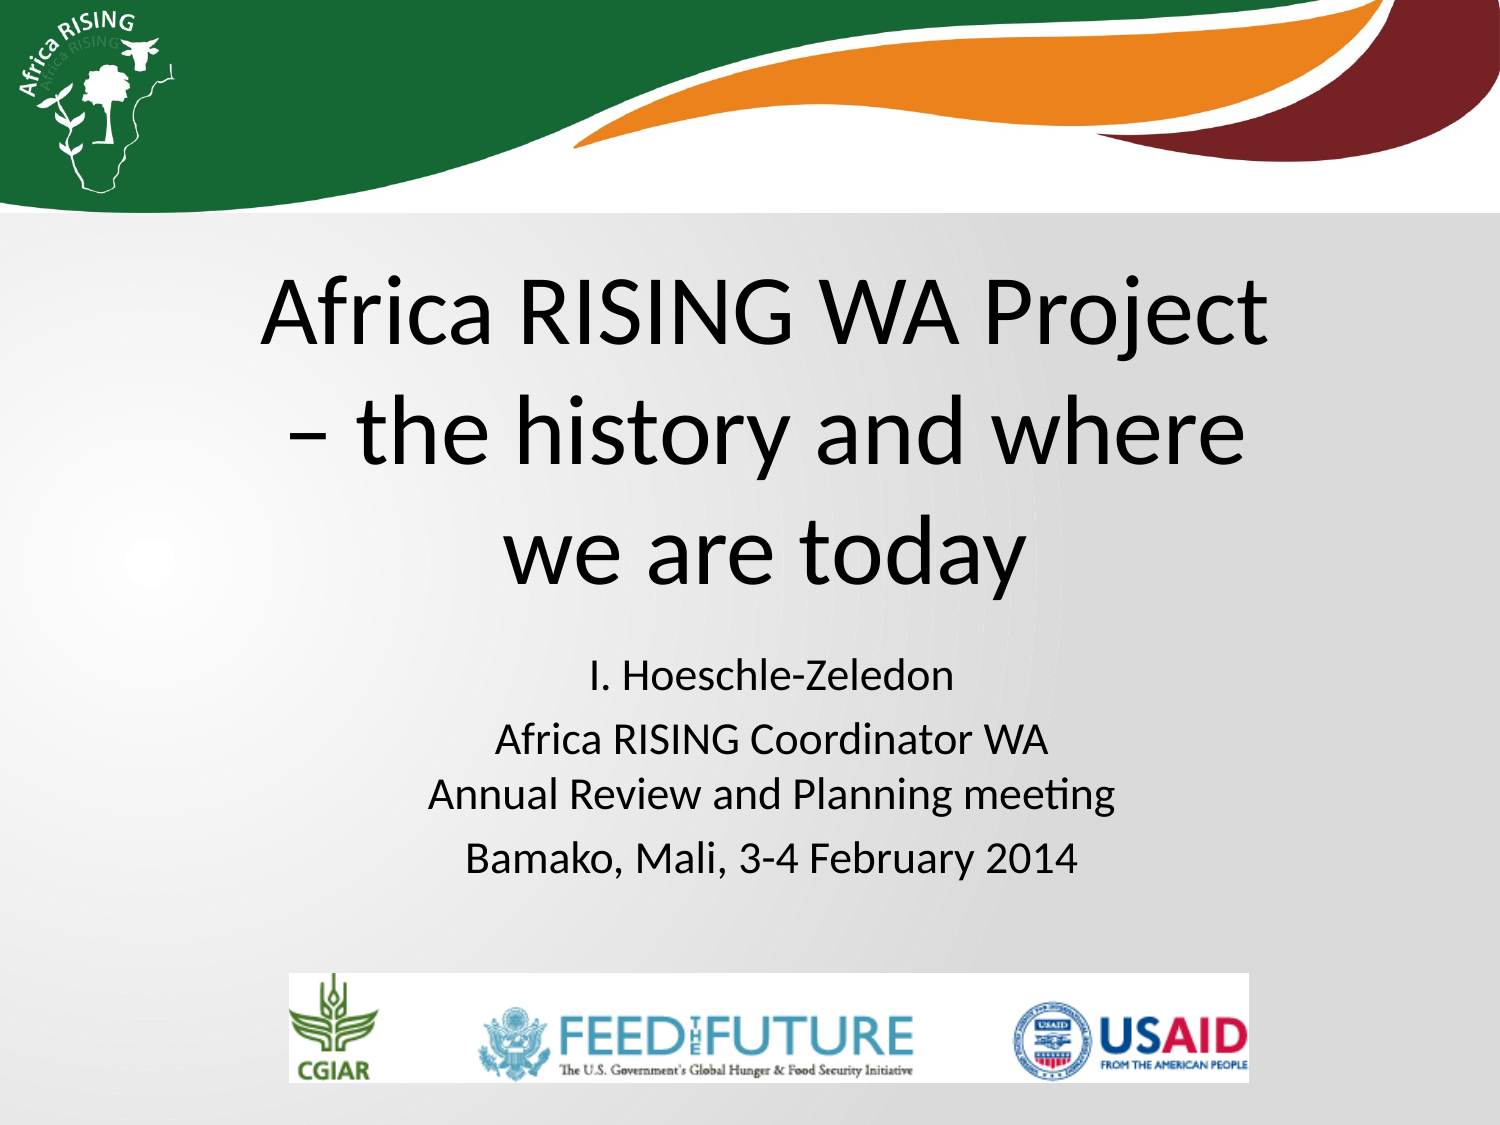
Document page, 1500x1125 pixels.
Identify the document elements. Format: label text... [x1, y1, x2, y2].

picture [289, 973, 1249, 1083]
list I. Hoeschle-Zeledon Africa RISING Coordinator WA Annual Review and Planning meeting Bamako, Mali, 3-4 February 2014 [387, 637, 1138, 788]
picture [0, 0, 1500, 213]
list Africa RISING WA Project – the history and where we are today [212, 237, 1300, 425]
